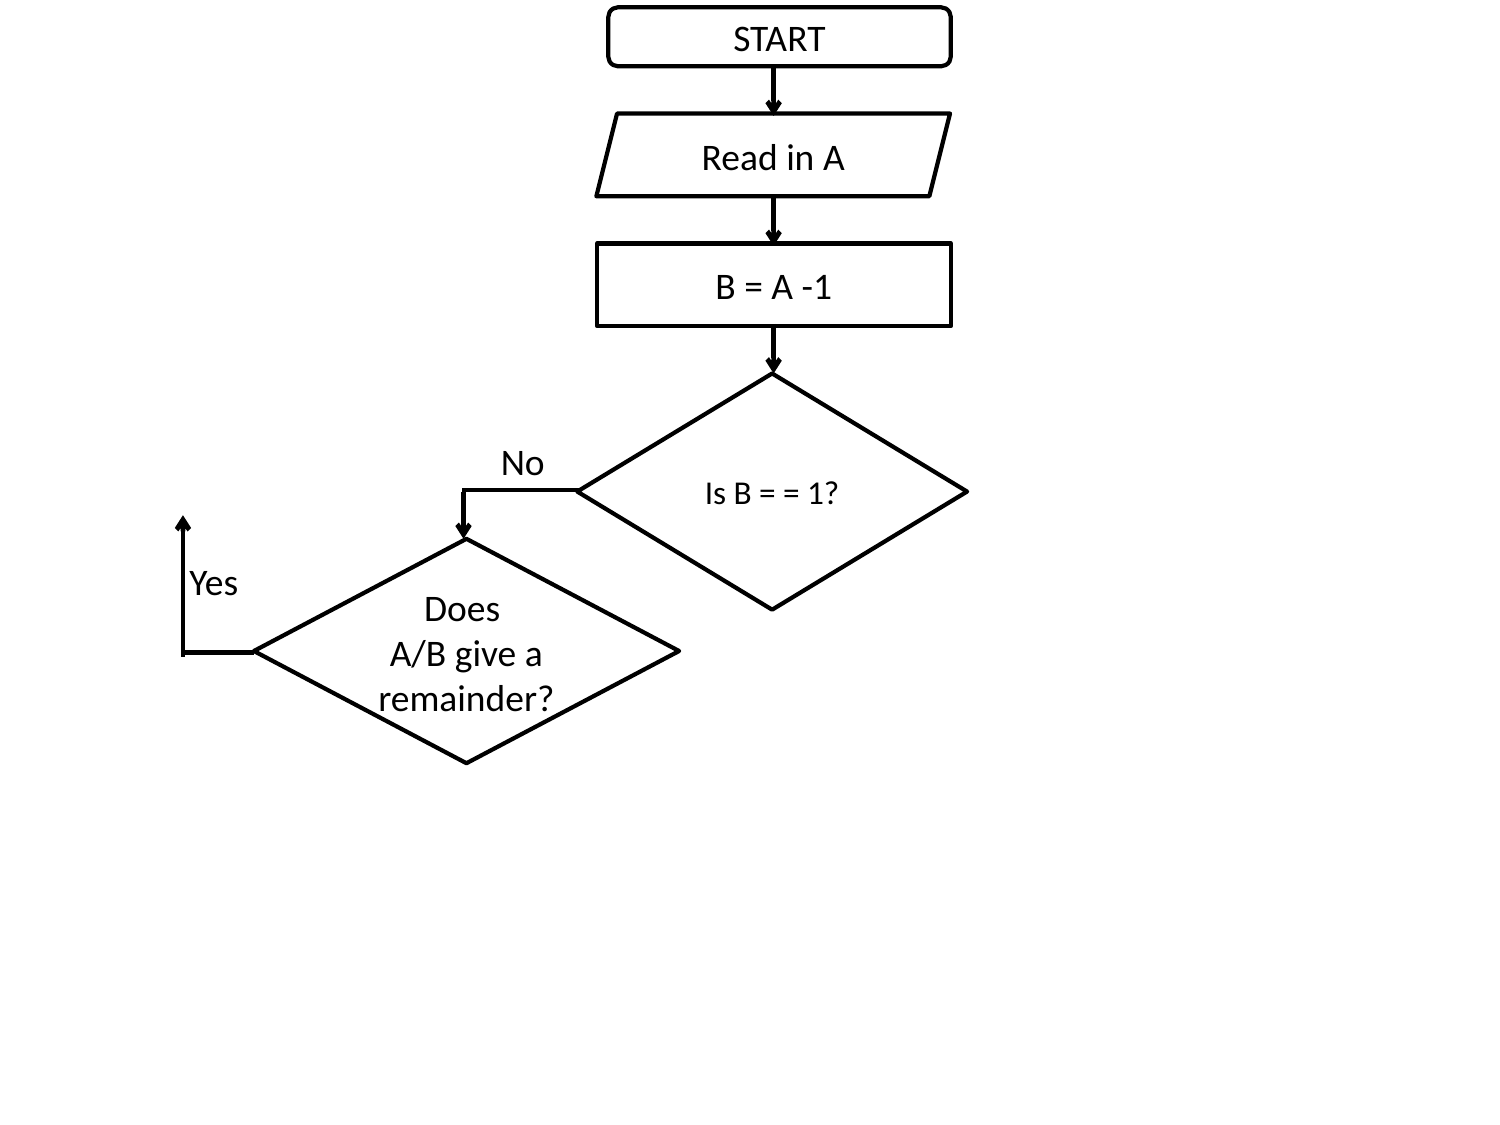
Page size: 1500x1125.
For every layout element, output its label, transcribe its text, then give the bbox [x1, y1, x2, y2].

text_box Yes [187, 550, 254, 611]
text_box Yes [174, 550, 178, 611]
text_box Does A/B give a remainder? [252, 537, 682, 766]
text_box No [486, 431, 560, 489]
text_box START [606, 5, 953, 69]
text_box Is B = = 1? [577, 372, 970, 612]
text_box Read in A [594, 111, 953, 199]
text_box B = A -1 [595, 241, 953, 328]
